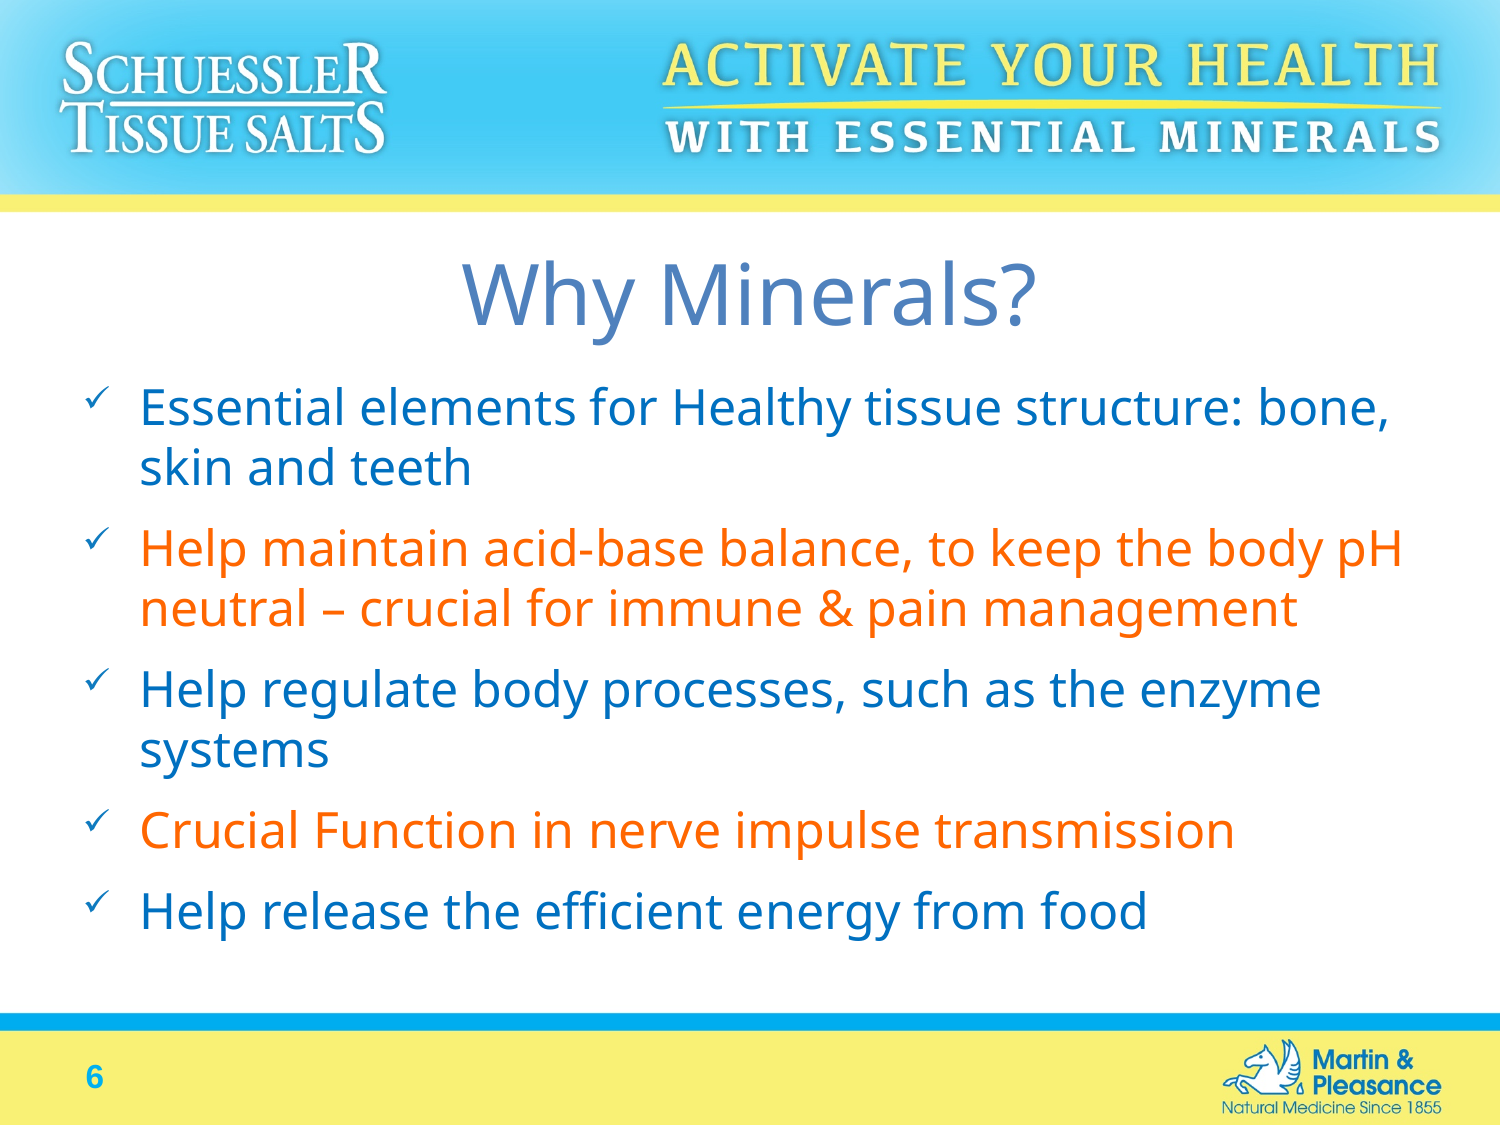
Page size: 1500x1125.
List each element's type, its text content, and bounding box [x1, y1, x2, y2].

title Why Minerals? [89, 214, 1410, 351]
picture [0, 0, 1500, 1013]
picture [0, 1031, 1500, 1125]
slide_number 6 [33, 1047, 113, 1104]
list Essential elements for Healthy tissue structure: bone, skin and teeth Help maintain acid-base balance, to keep the body pH neutral – crucial for immune & pain management Help regulate body processes, such as the enzyme systems Crucial Function in nerve impulse transmission Help release the efficient energy from food [74, 367, 1426, 989]
